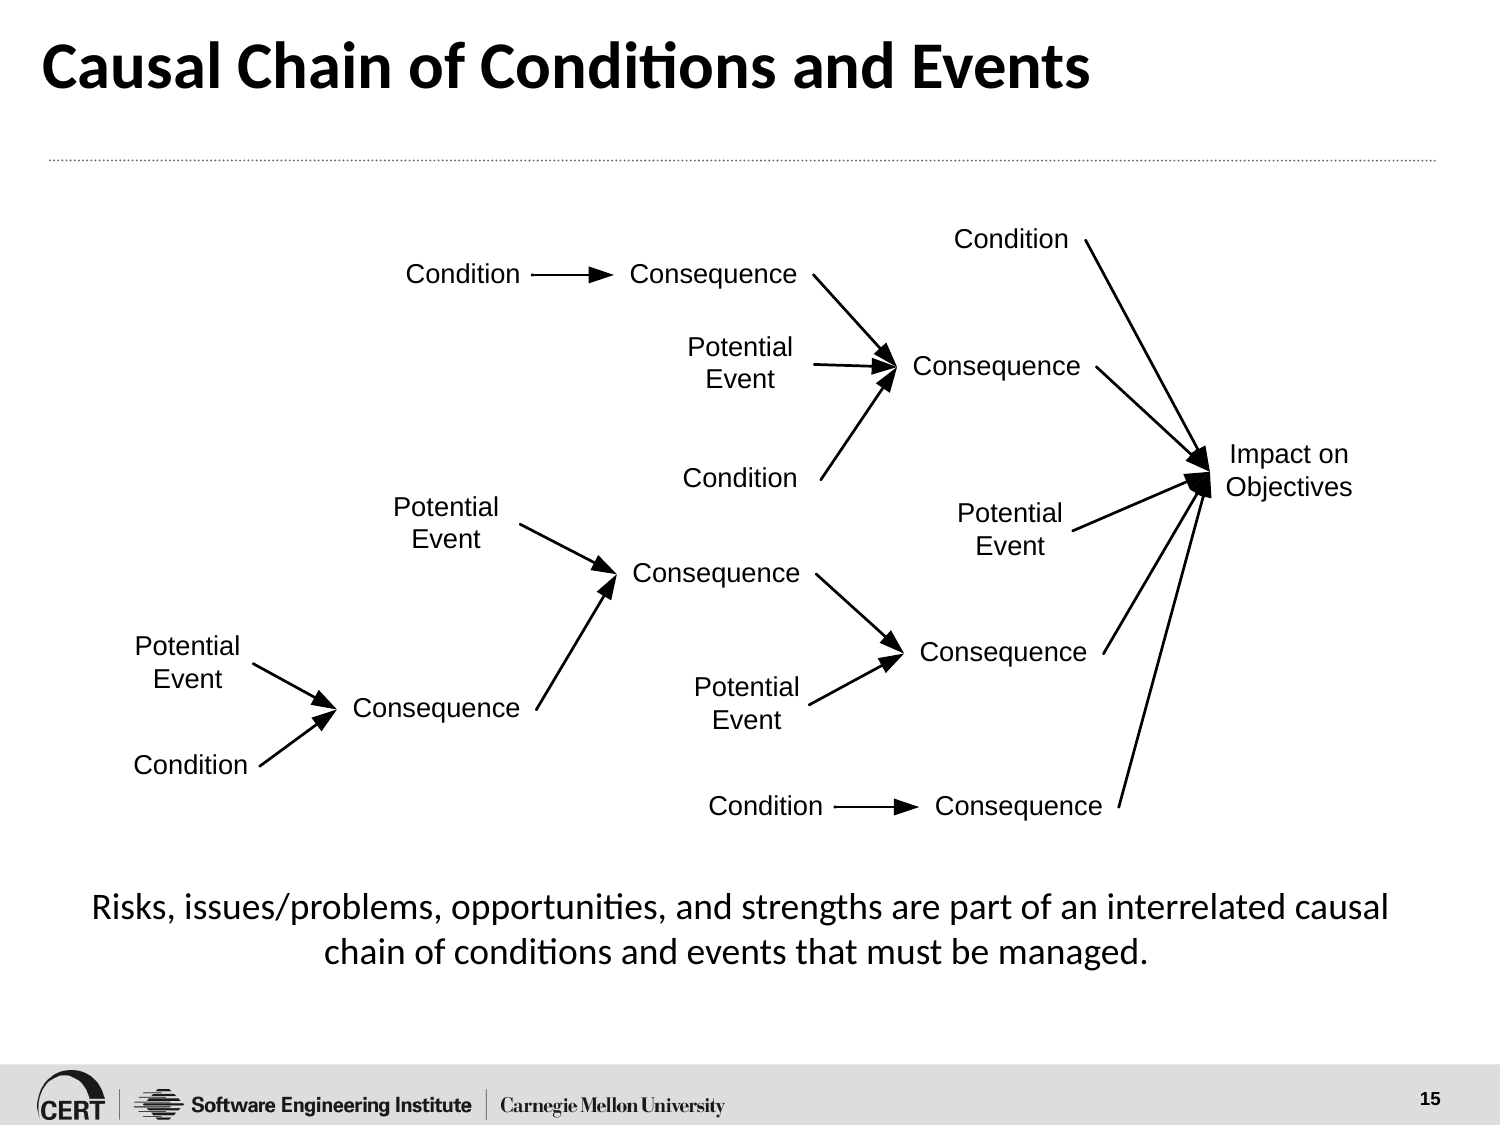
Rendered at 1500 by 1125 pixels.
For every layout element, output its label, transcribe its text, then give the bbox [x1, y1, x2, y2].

title Causal Chain of Conditions and Events [42, 37, 1434, 155]
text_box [130, 217, 1360, 827]
picture [37, 1069, 725, 1122]
text_box Risks, issues/problems, opportunities, and strengths are part of an interrelated causal chain of conditions and events that must be managed. [66, 874, 1417, 980]
